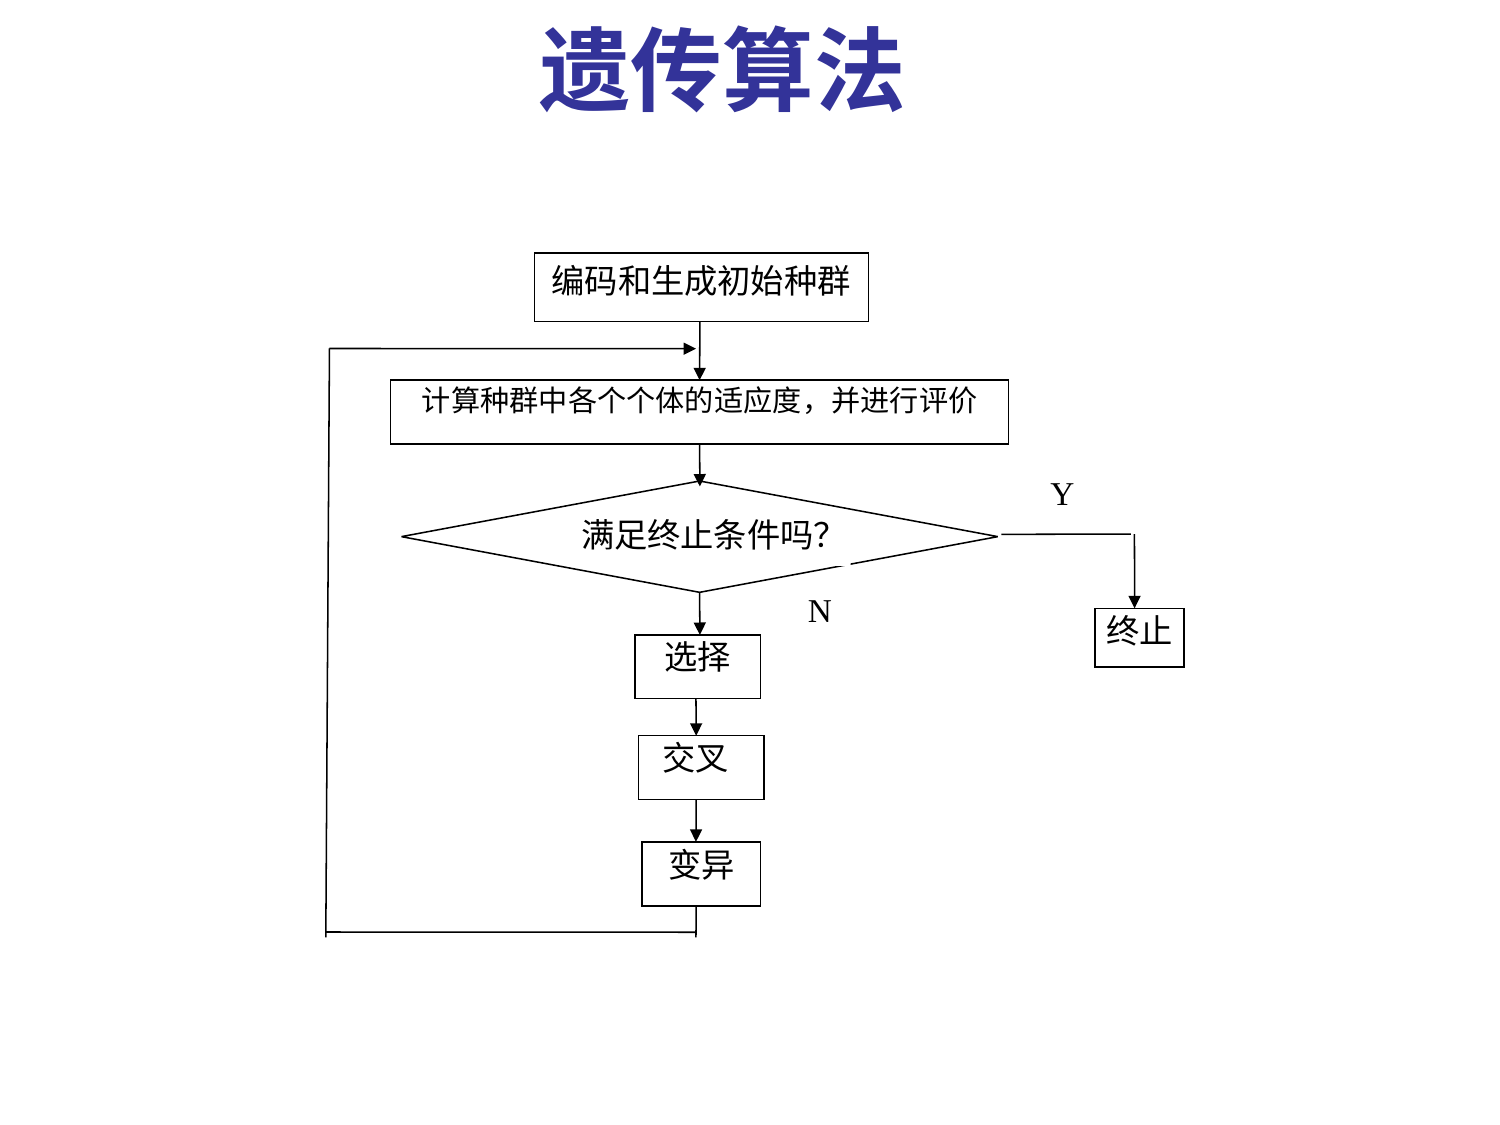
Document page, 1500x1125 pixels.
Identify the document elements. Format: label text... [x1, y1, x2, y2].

text_box 遗传算法 [264, 5, 1181, 131]
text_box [217, 236, 1246, 1034]
